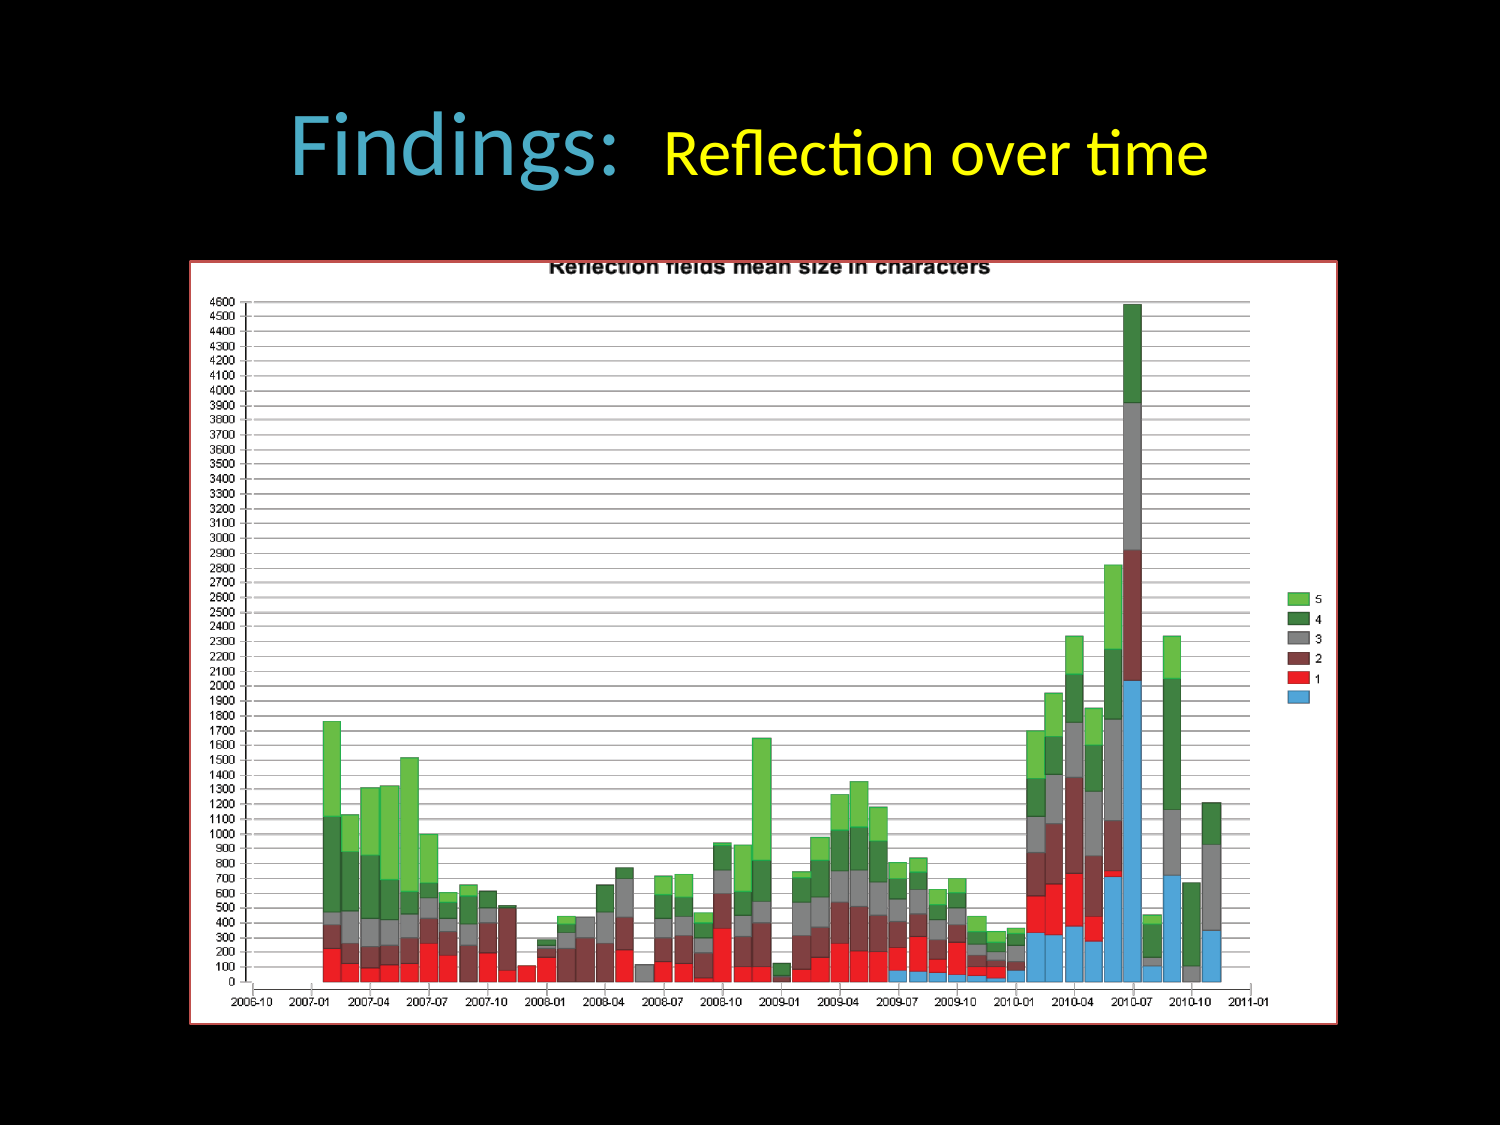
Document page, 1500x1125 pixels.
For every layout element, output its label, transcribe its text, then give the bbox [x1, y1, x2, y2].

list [190, 262, 1337, 1024]
title Findings: Reflection over time [75, 45, 1425, 233]
